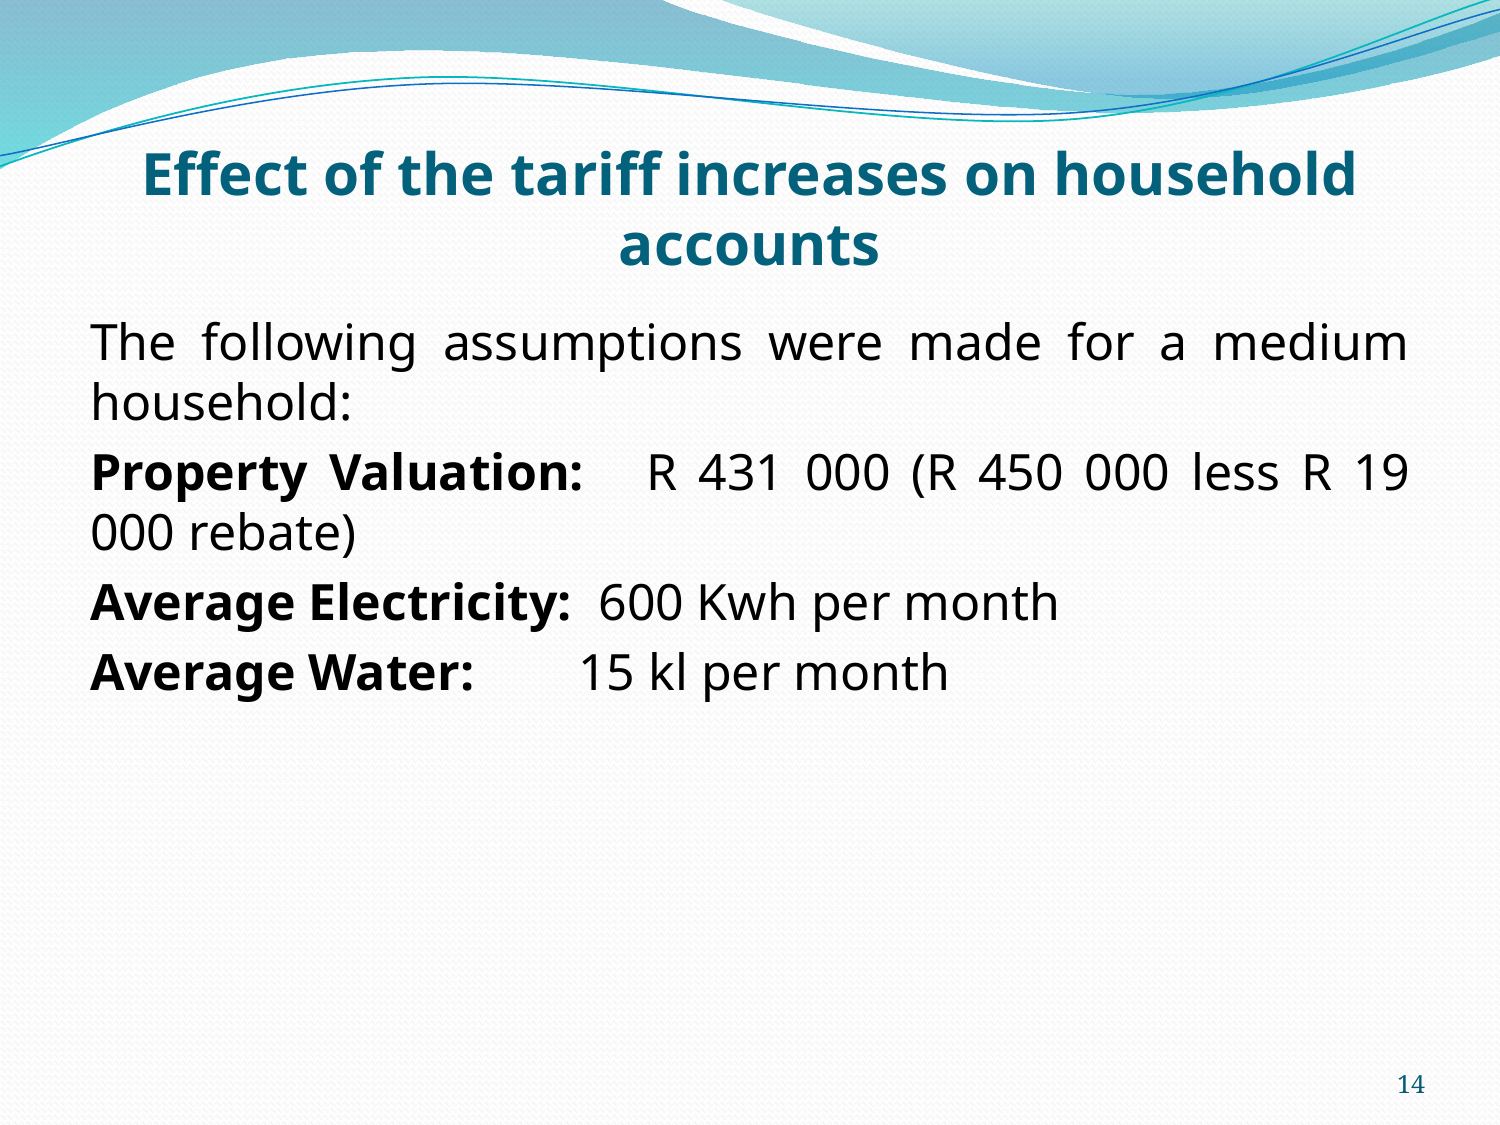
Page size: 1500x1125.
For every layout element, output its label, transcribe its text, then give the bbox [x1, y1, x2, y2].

slide_number 14 [1299, 1042, 1425, 1103]
title Effect of the tariff increases on household accounts [74, 115, 1426, 292]
list The following assumptions were made for a medium household: Property Valuation: R 431 000 (R 450 000 less R 19 000 rebate) Average Electricity: 600 Kwh per month Average Water: 15 kl per month [74, 302, 1426, 1038]
